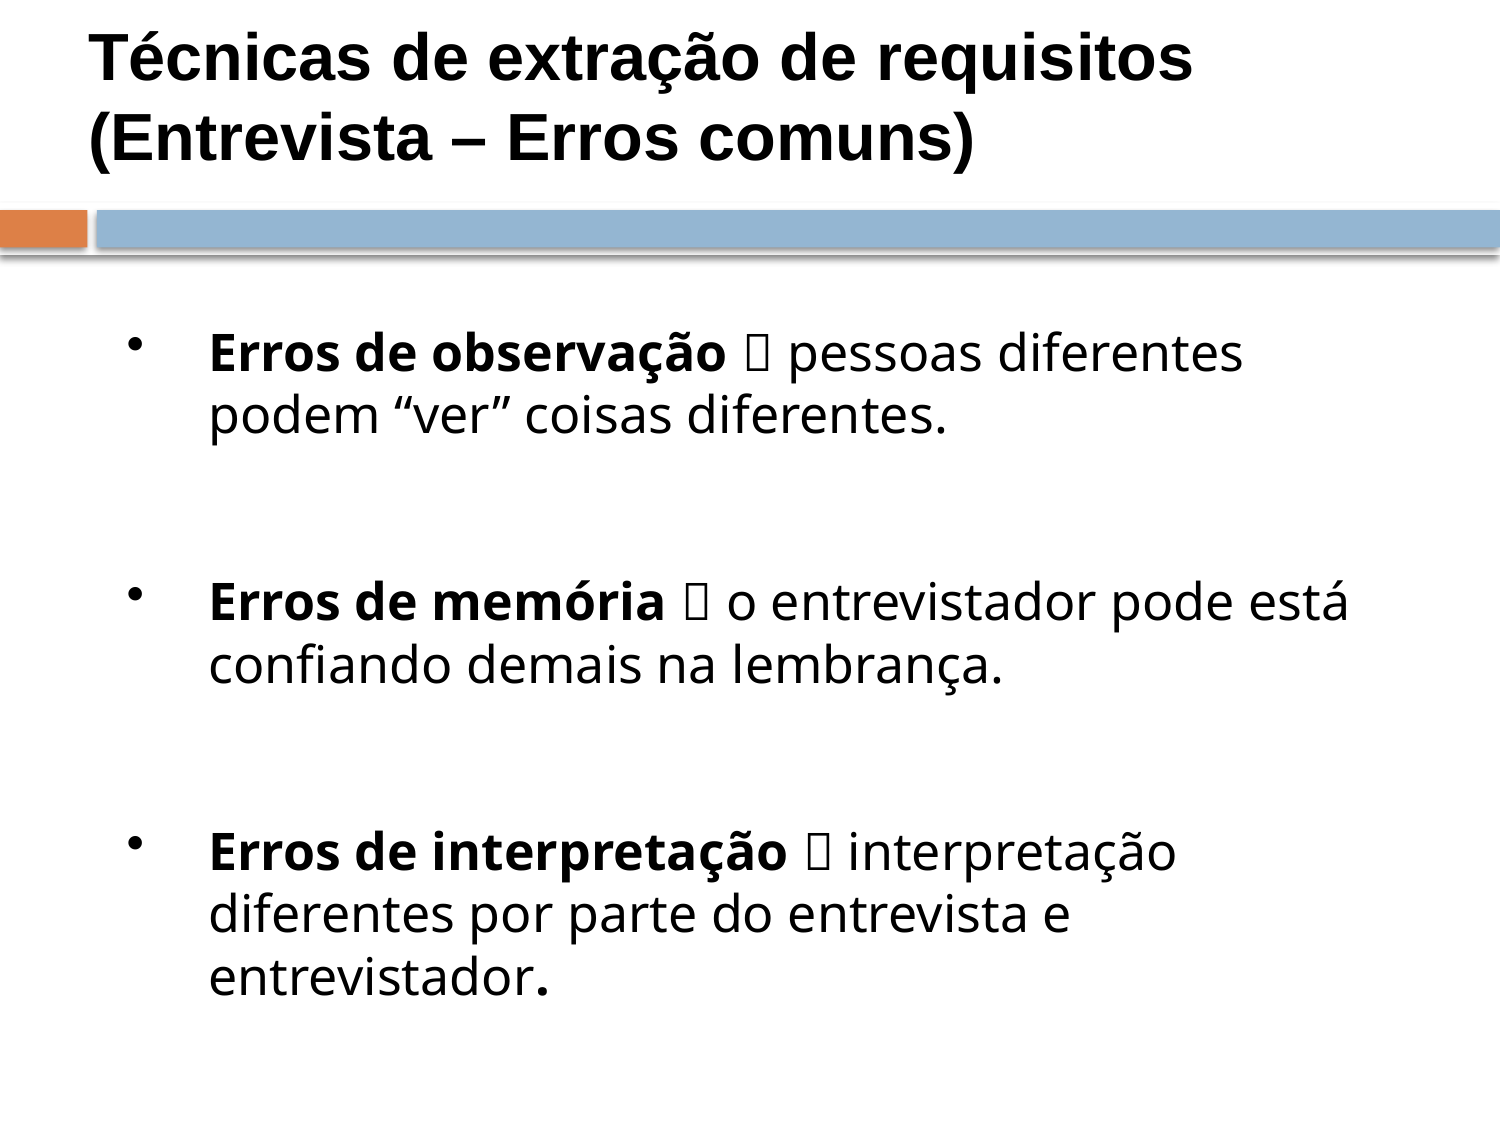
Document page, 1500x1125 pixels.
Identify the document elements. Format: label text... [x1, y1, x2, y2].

text_box Técnicas de extração de requisitos (Entrevista – Erros comuns) [73, 54, 1349, 182]
list Erros de observação  pessoas diferentes podem “ver” coisas diferentes. Erros de memória  o entrevistador pode está confiando demais na lembrança. Erros de interpretação  interpretação diferentes por parte do entrevista e entrevistador. [112, 249, 1438, 1014]
